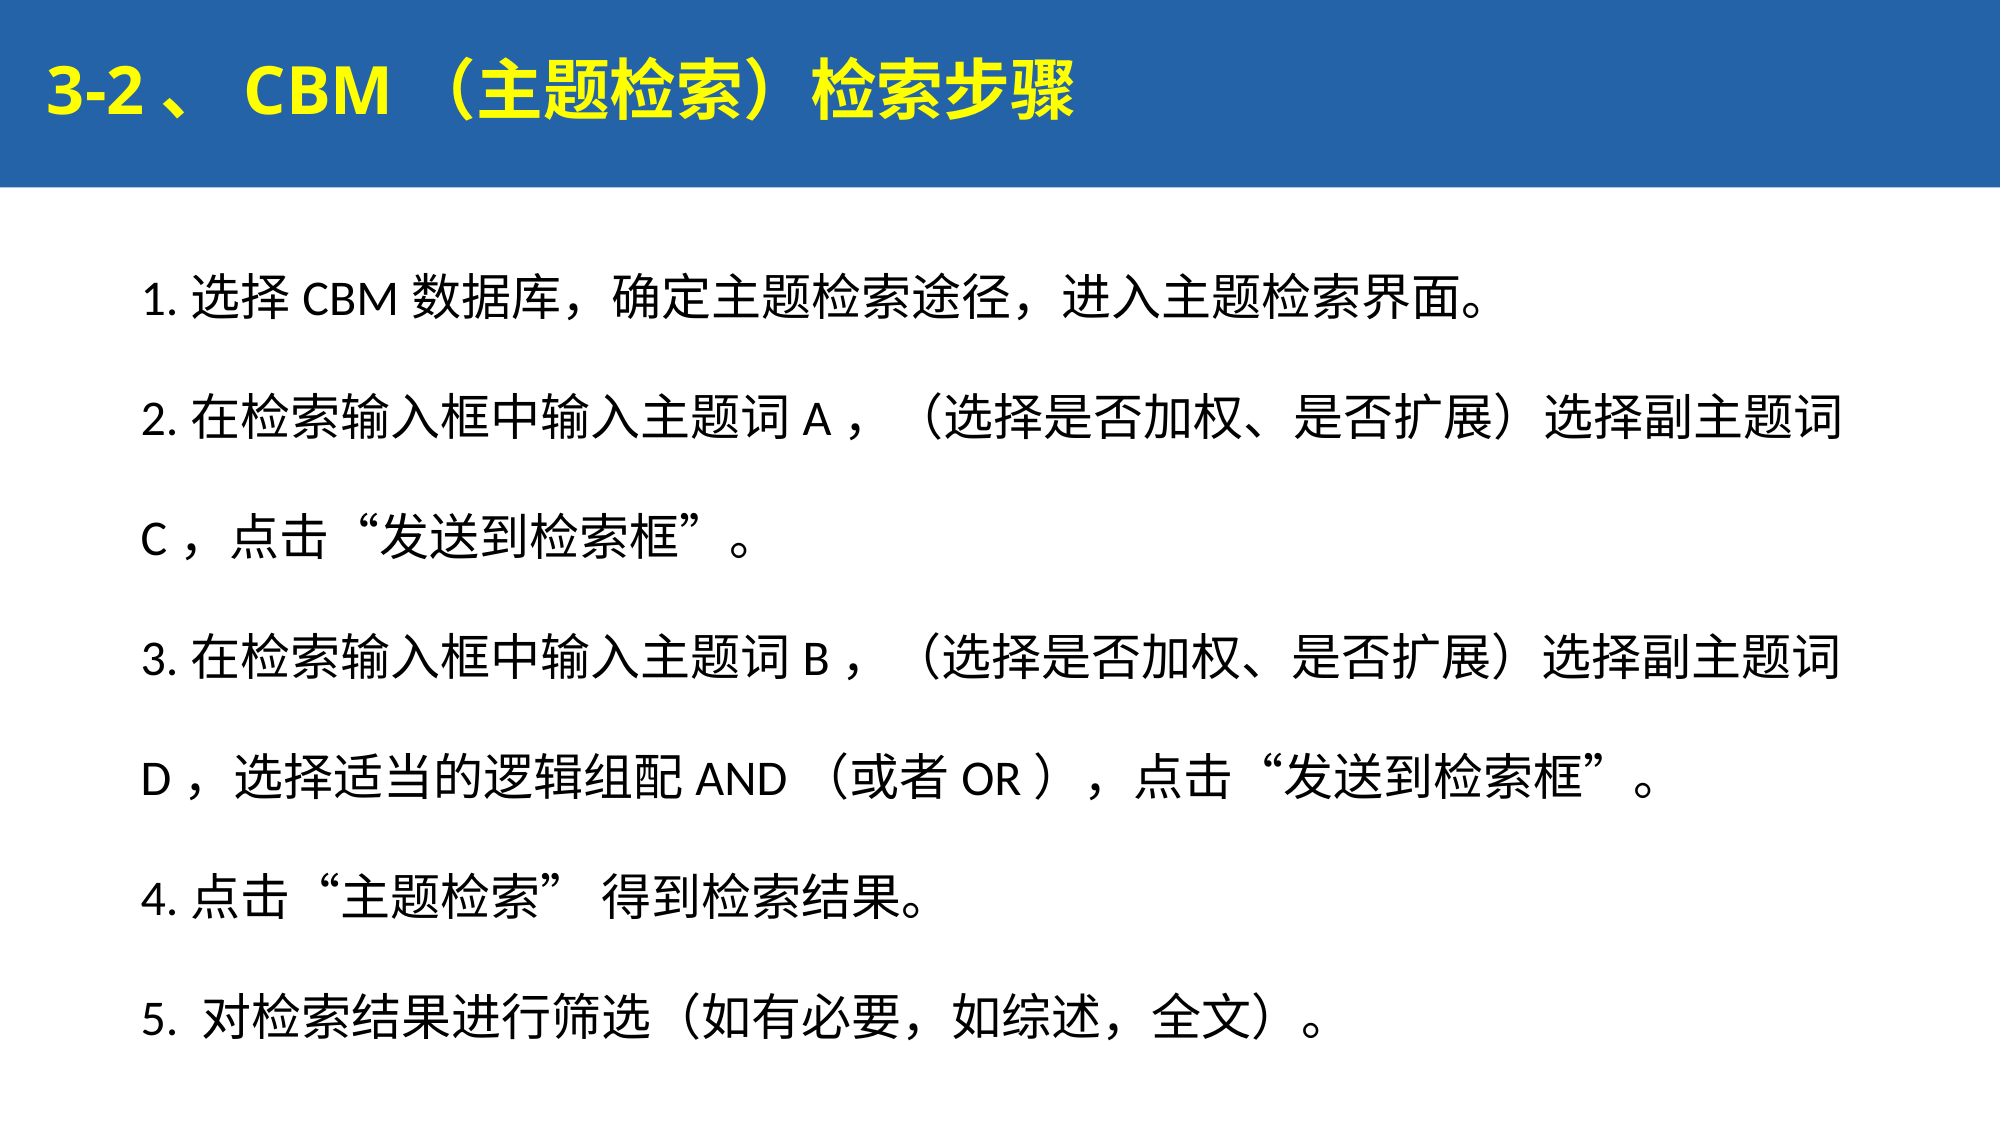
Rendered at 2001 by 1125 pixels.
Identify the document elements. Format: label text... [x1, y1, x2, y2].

text_box 1.选择CBM数据库，确定主题检索途径，进入主题检索界面。 2.在检索输入框中输入主题词A，（选择是否加权、是否扩展）选择副主题词C，点击“发送到检索框”。 3.在检索输入框中输入主题词B，（选择是否加权、是否扩展）选择副主题词D，选择适当的逻辑组配AND（或者OR），点击“发送到检索框”。 4.点击“主题检索” 得到检索结果。 5. 对检索结果进行筛选（如有必要，如综述，全文）。 [125, 197, 1896, 1053]
text_box 3-2、CBM（主题检索）检索步骤 [32, 49, 1092, 137]
text_box [0, 0, 2000, 188]
